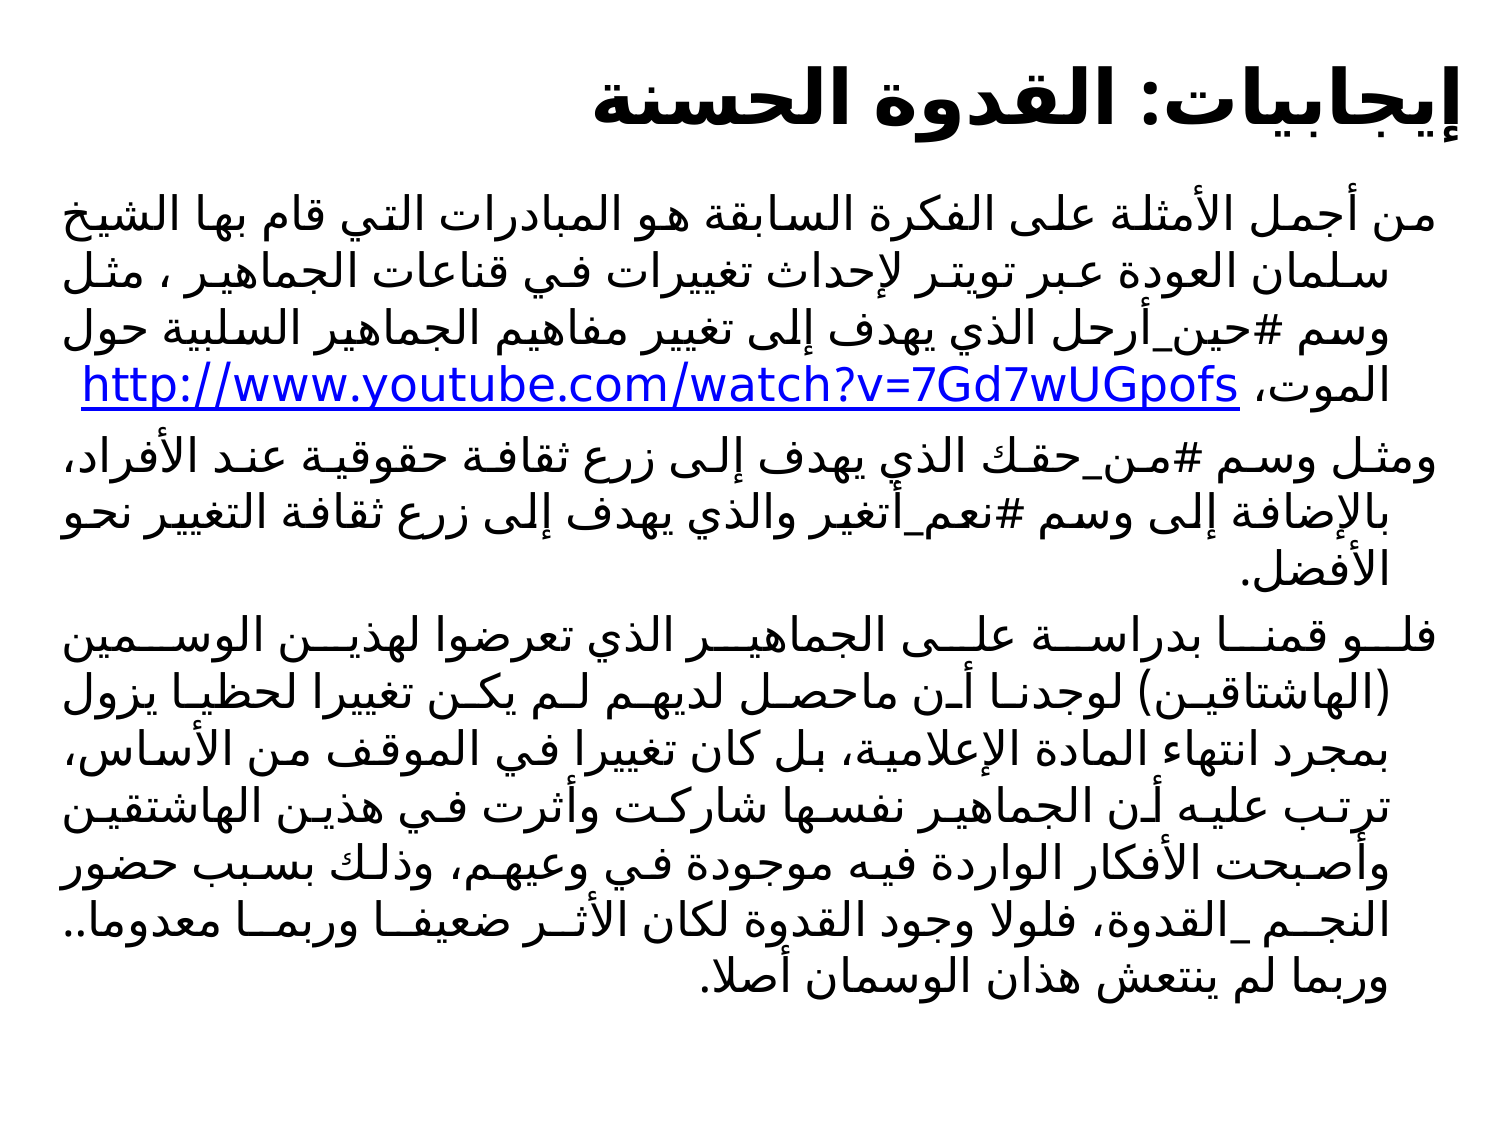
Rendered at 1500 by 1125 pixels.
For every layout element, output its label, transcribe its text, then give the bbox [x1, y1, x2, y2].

title إيجابيات: القدوة الحسنة [555, 0, 1500, 188]
list من أجمل الأمثلة على الفكرة السابقة هو المبادرات التي قام بها الشيخ سلمان العودة عبر تويتر لإحداث تغييرات في قناعات الجماهير ، مثل وسم #حين_أرحل الذي يهدف إلى تغيير مفاهيم الجماهير السلبية حول الموت، http://www.youtube.com/watch?v=7Gd7wUGpofs ومثل وسم #من_حقك الذي يهدف إلى زرع ثقافة حقوقية عند الأفراد، بالإضافة إلى وسم #نعم_أتغير والذي يهدف إلى زرع ثقافة التغيير نحو الأفضل. فلو قمنا بدراسة على الجماهير الذي تعرضوا لهذين الوسمين (الهاشتاقين) لوجدنا أن ماحصل لديهم لم يكن تغييرا لحظيا يزول بمجرد انتهاء المادة الإعلامية، بل كان تغييرا في الموقف من الأساس، ترتب عليه أن الجماهير نفسها شاركت وأثرت في هذين الهاشتقين وأصبحت الأفكار الواردة فيه موجودة في وعيهم، وذلك بسبب حضور النجم _القدوة، فلولا وجود القدوة لكان الأثر ضعيفا وربما معدوما.. وربما لم ينتعش هذان الوسمان أصلا. [46, 175, 1454, 1067]
